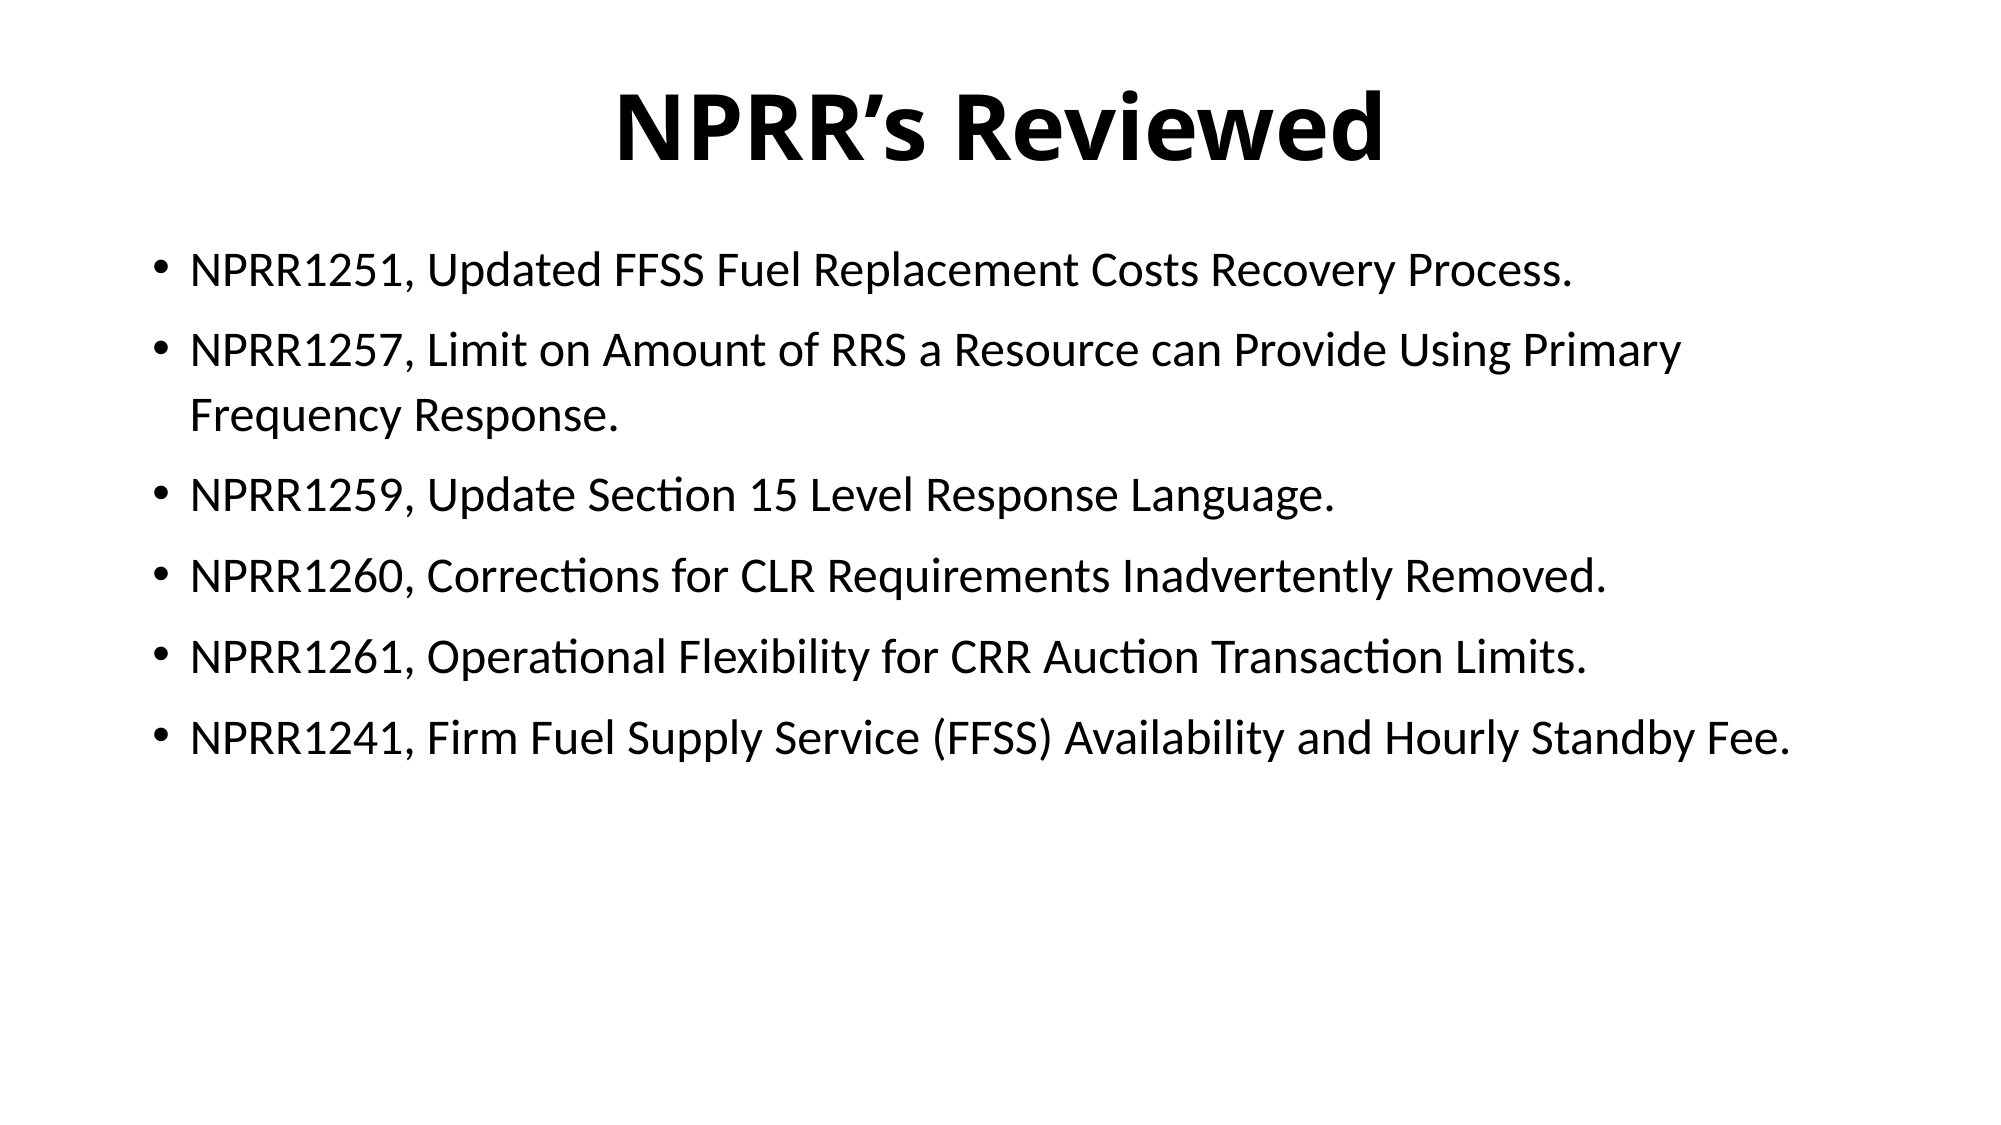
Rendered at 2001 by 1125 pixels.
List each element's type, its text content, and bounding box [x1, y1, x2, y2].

title NPRR’s Reviewed [137, 59, 1863, 203]
list NPRR1251, Updated FFSS Fuel Replacement Costs Recovery Process. NPRR1257, Limit on Amount of RRS a Resource can Provide Using Primary Frequency Response. NPRR1259, Update Section 15 Level Response Language. NPRR1260, Corrections for CLR Requirements Inadvertently Removed. NPRR1261, Operational Flexibility for CRR Auction Transaction Limits. NPRR1241, Firm Fuel Supply Service (FFSS) Availability and Hourly Standby Fee. [137, 224, 1863, 1014]
